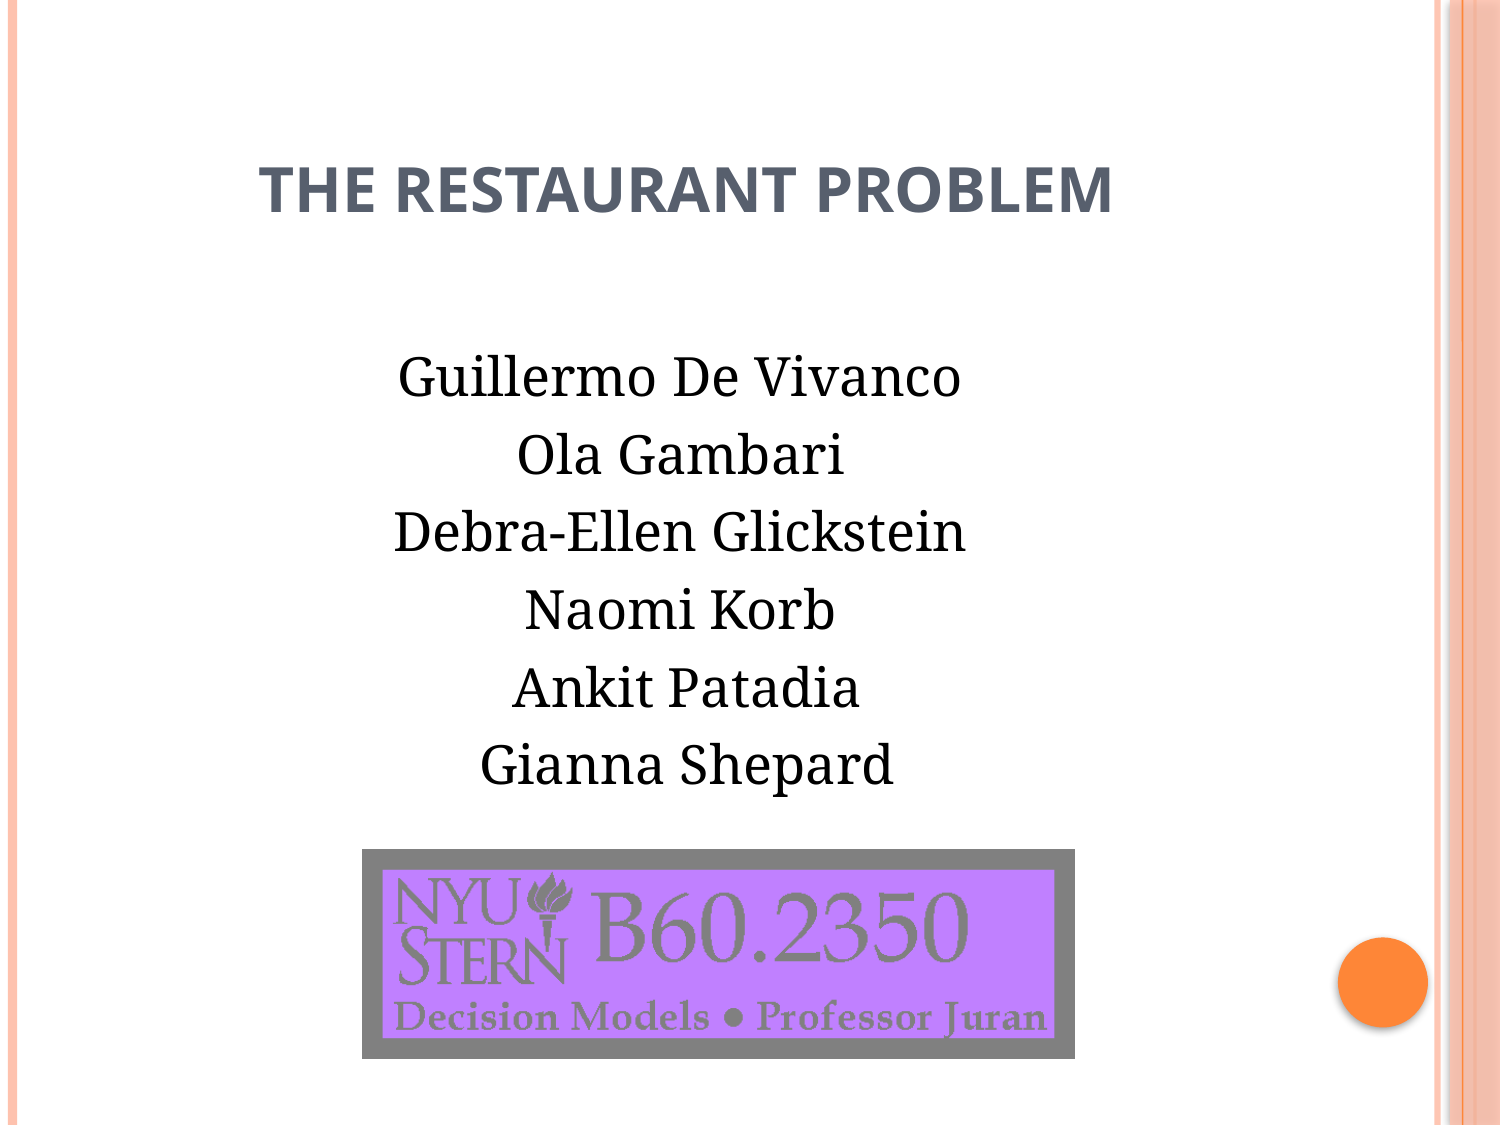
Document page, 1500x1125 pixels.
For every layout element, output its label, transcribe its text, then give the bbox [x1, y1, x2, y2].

title The Restaurant Problem [75, 45, 1300, 233]
picture [361, 849, 1076, 1059]
list Guillermo De Vivanco Ola Gambari Debra-Ellen Glickstein Naomi Korb Ankit Patadia Gianna Shepard [75, 262, 1300, 1062]
